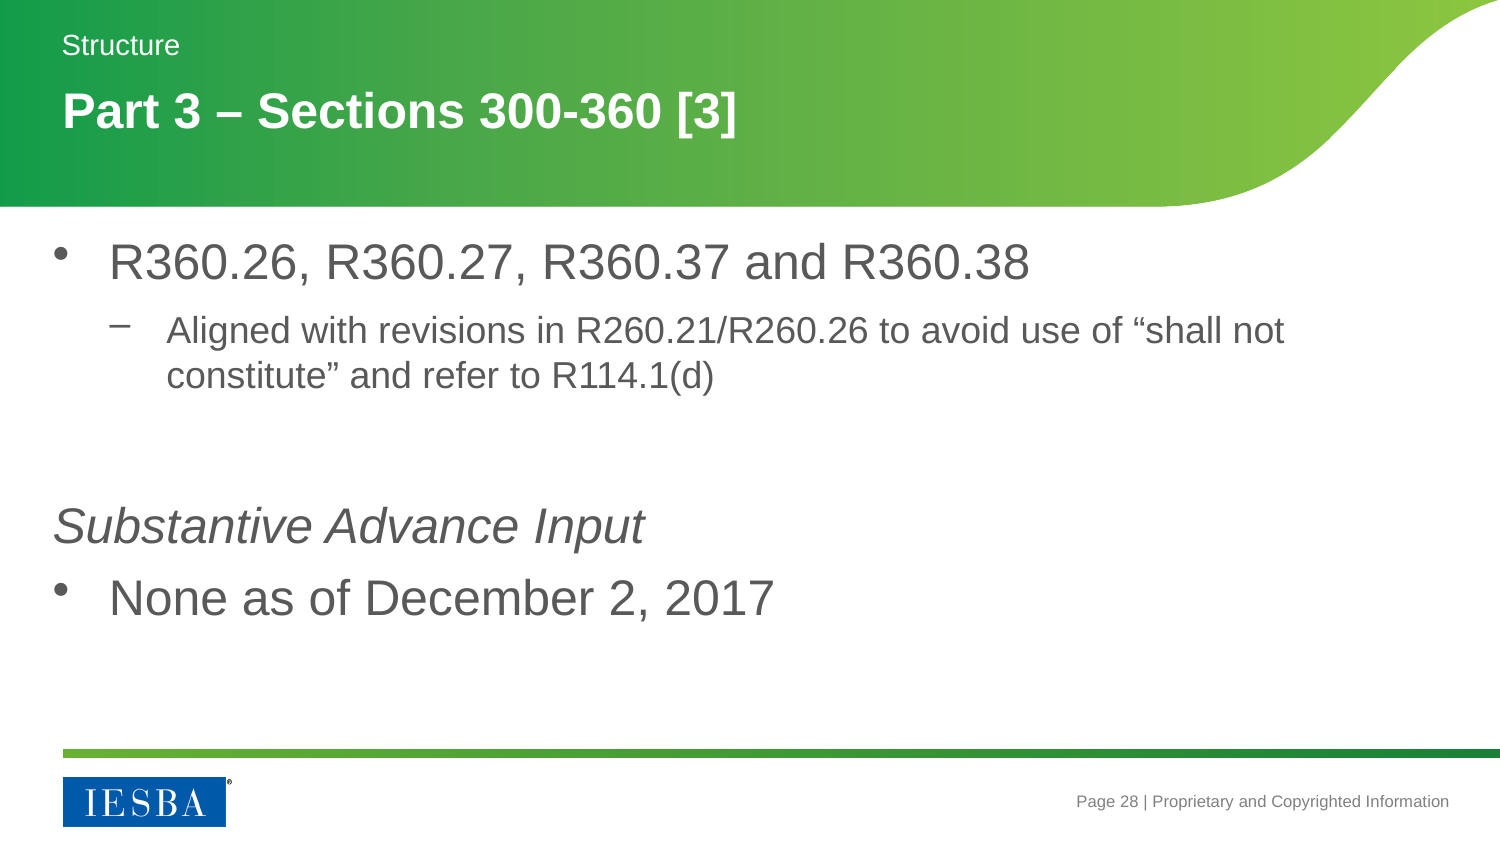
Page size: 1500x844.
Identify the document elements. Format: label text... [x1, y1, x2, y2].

title Part 3 – Sections 300-360 [3] [62, 75, 1300, 142]
picture [0, 0, 1500, 207]
picture [63, 777, 232, 827]
list R360.26, R360.27, R360.37 and R360.38 Aligned with revisions in R260.21/R260.26 to avoid use of “shall not constitute” and refer to R114.1(d) Substantive Advance Input None as of December 2, 2017 [37, 221, 1475, 723]
subtitle Structure [61, 25, 500, 55]
